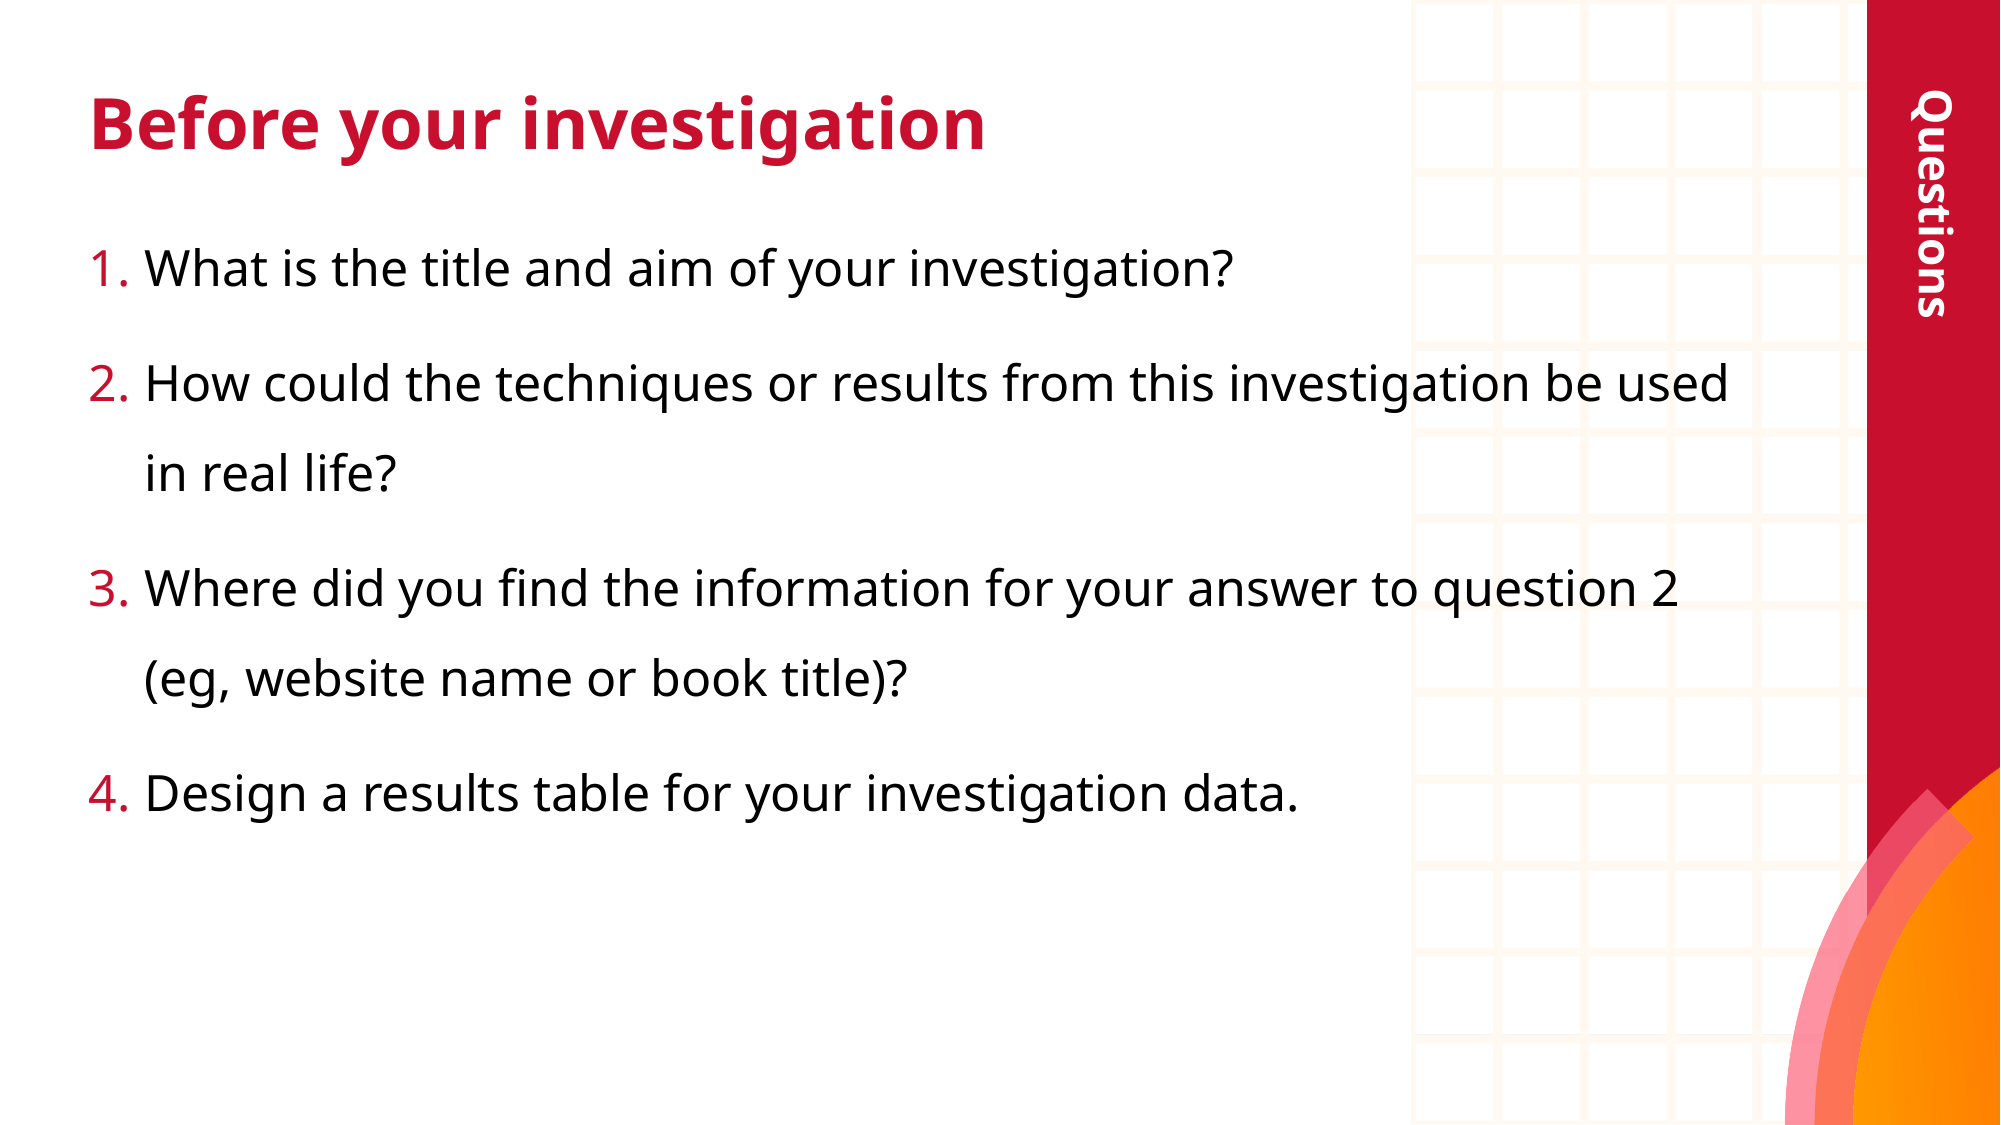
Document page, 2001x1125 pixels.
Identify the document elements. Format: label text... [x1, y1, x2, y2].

picture [1411, 0, 2000, 1125]
text_box Questions [1867, 88, 2000, 765]
title Before your investigation [88, 88, 1743, 161]
list What is the title and aim of your investigation? How could the techniques or results from this investigation be used in real life? Where did you find the information for your answer to question 2 (eg, website name or book title)? Design a results table for your investigation data. [88, 206, 1743, 1034]
